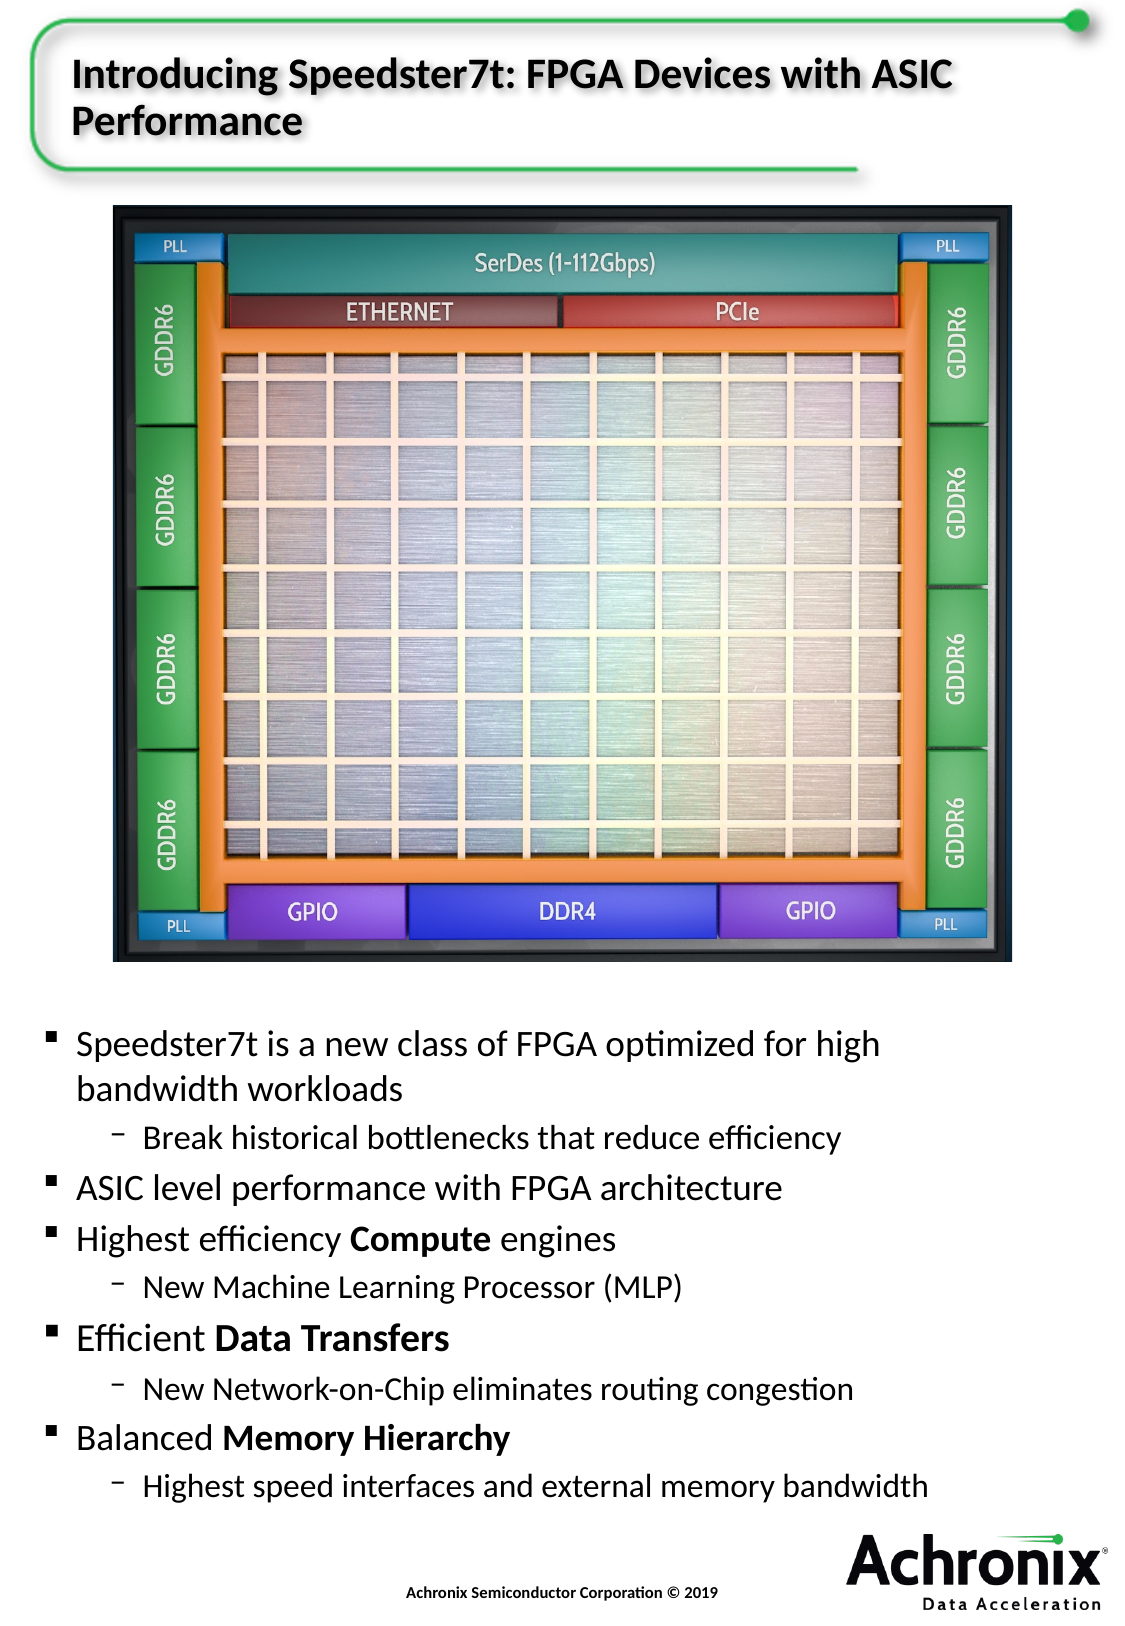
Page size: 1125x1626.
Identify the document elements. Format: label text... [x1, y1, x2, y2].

title Introducing Speedster7t: FPGA Devices with ASIC Performance [56, 43, 1069, 153]
picture [846, 1534, 1108, 1610]
picture [0, 0, 1125, 962]
text_box Speedster7t is a new class of FPGA optimized for high bandwidth workloads Break historical bottlenecks that reduce efficiency ASIC level performance with FPGA architecture Highest efficiency Compute engines New Machine Learning Processor (MLP) Efficient Data Transfers New Network-on-Chip eliminates routing congestion Balanced Memory Hierarchy Highest speed interfaces and external memory bandwidth [21, 961, 1069, 1522]
